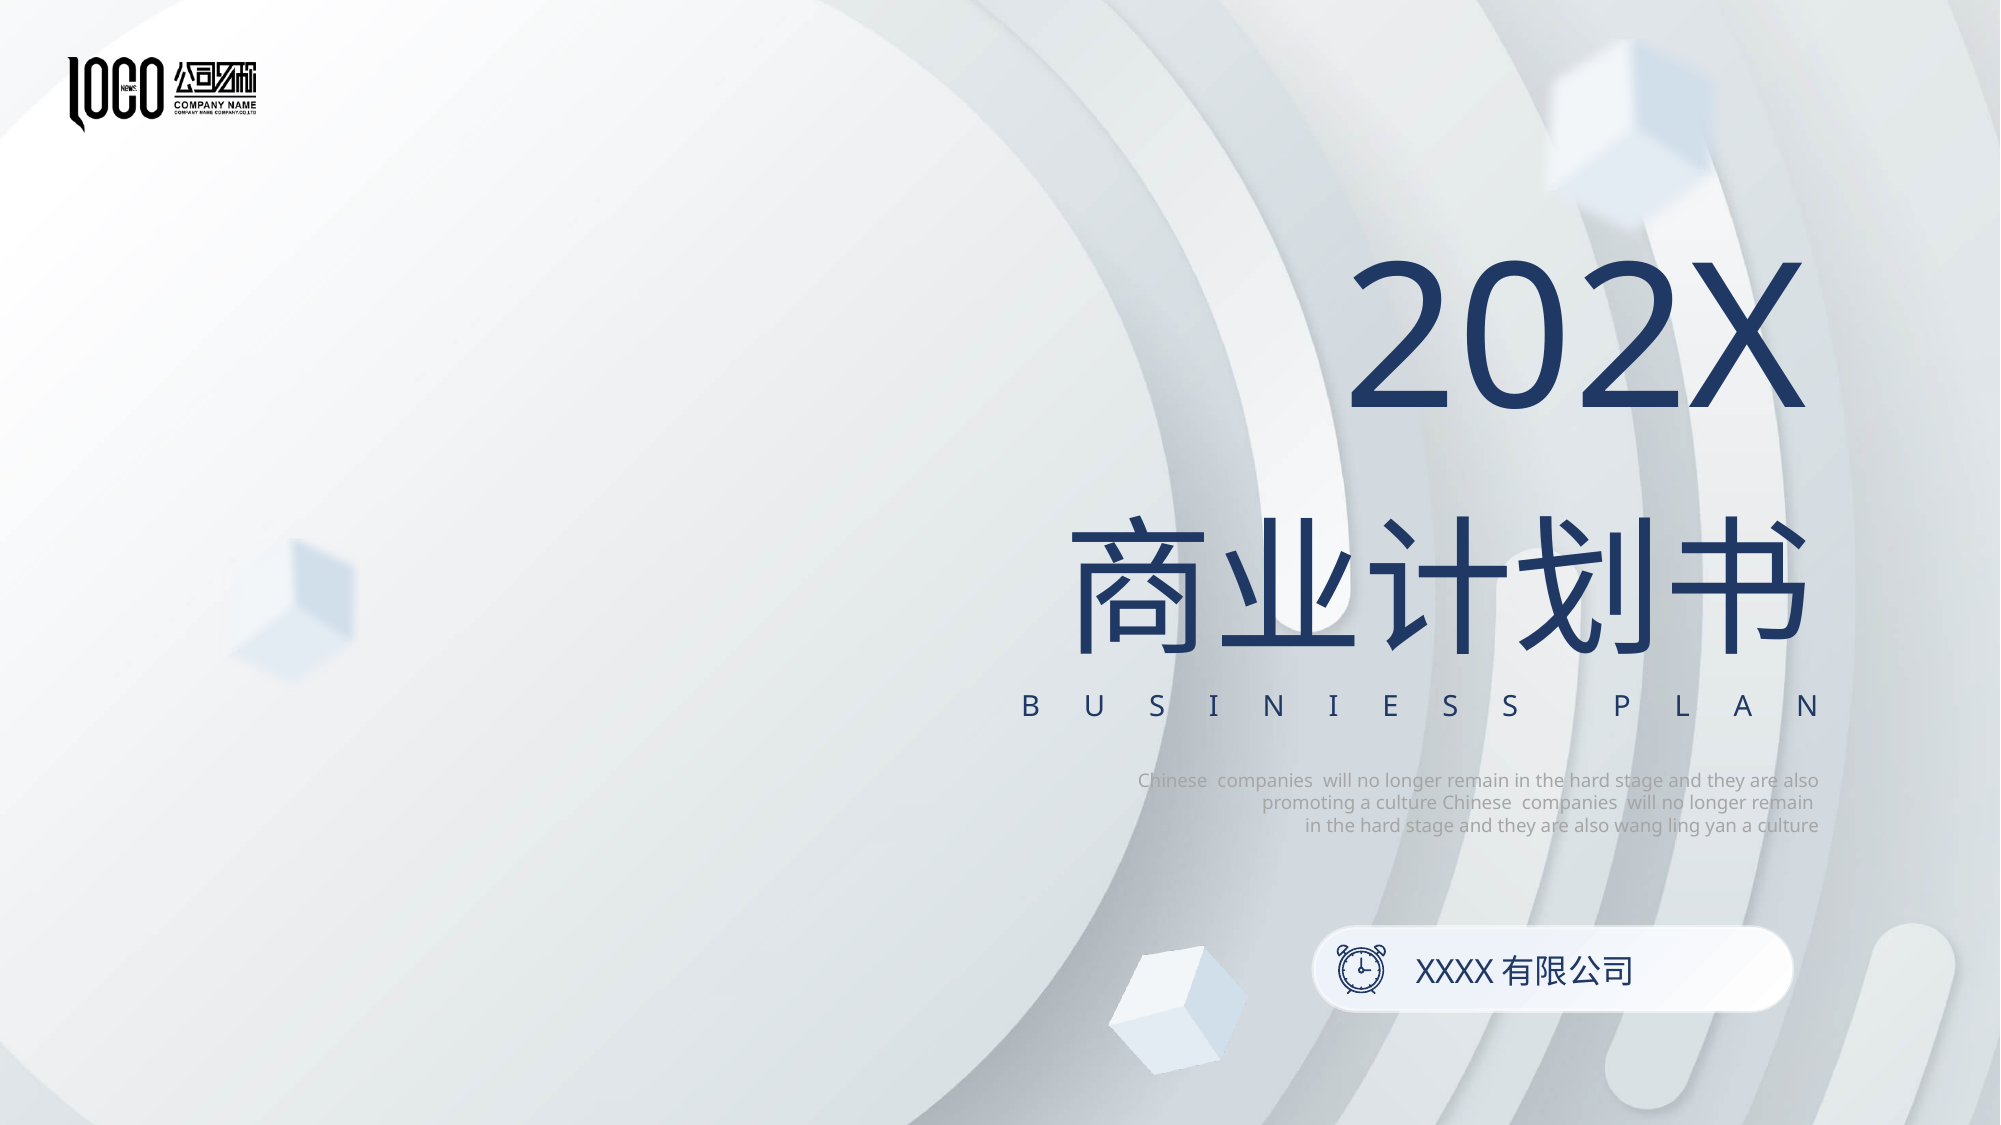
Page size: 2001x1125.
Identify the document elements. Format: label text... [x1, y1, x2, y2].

text_box 商业计划书 [840, 483, 1834, 683]
text_box BUSINIESS PLAN [934, 679, 1834, 730]
text_box XXXX有限公司 [1408, 946, 1642, 994]
picture [0, 0, 2000, 1125]
text_box Chinese companies will no longer remain in the hard stage and they are also promoting a culture Chinese companies will no longer remain in the hard stage and they are also wang ling yan a culture [1083, 760, 1834, 844]
text_box 202X [1143, 197, 1822, 456]
text_box [1336, 944, 1386, 995]
text_box [1313, 927, 1793, 1011]
